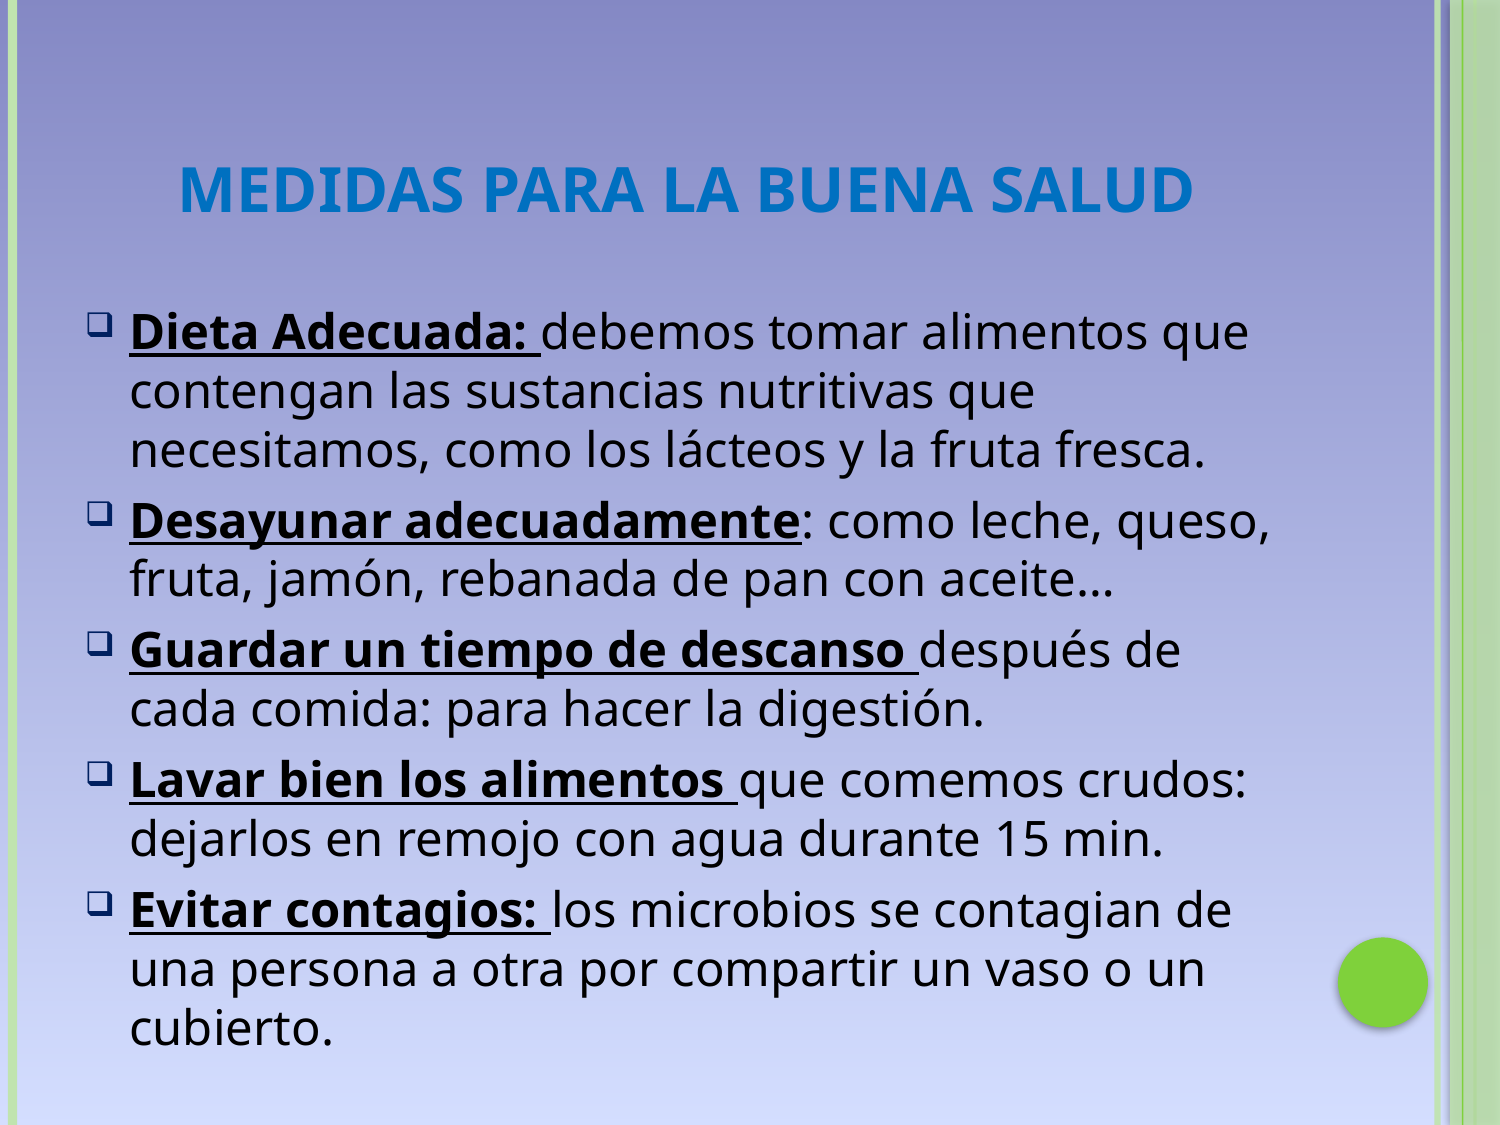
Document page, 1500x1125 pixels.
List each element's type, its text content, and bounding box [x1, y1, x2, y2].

title MEDIDAS PARA LA BUENA SALUD [75, 45, 1300, 233]
list Dieta Adecuada: debemos tomar alimentos que contengan las sustancias nutritivas que necesitamos, como los lácteos y la fruta fresca. Desayunar adecuadamente: como leche, queso, fruta, jamón, rebanada de pan con aceite… Guardar un tiempo de descanso después de cada comida: para hacer la digestión. Lavar bien los alimentos que comemos crudos: dejarlos en remojo con agua durante 15 min. Evitar contagios: los microbios se contagian de una persona a otra por compartir un vaso o un cubierto. [70, 292, 1296, 1074]
